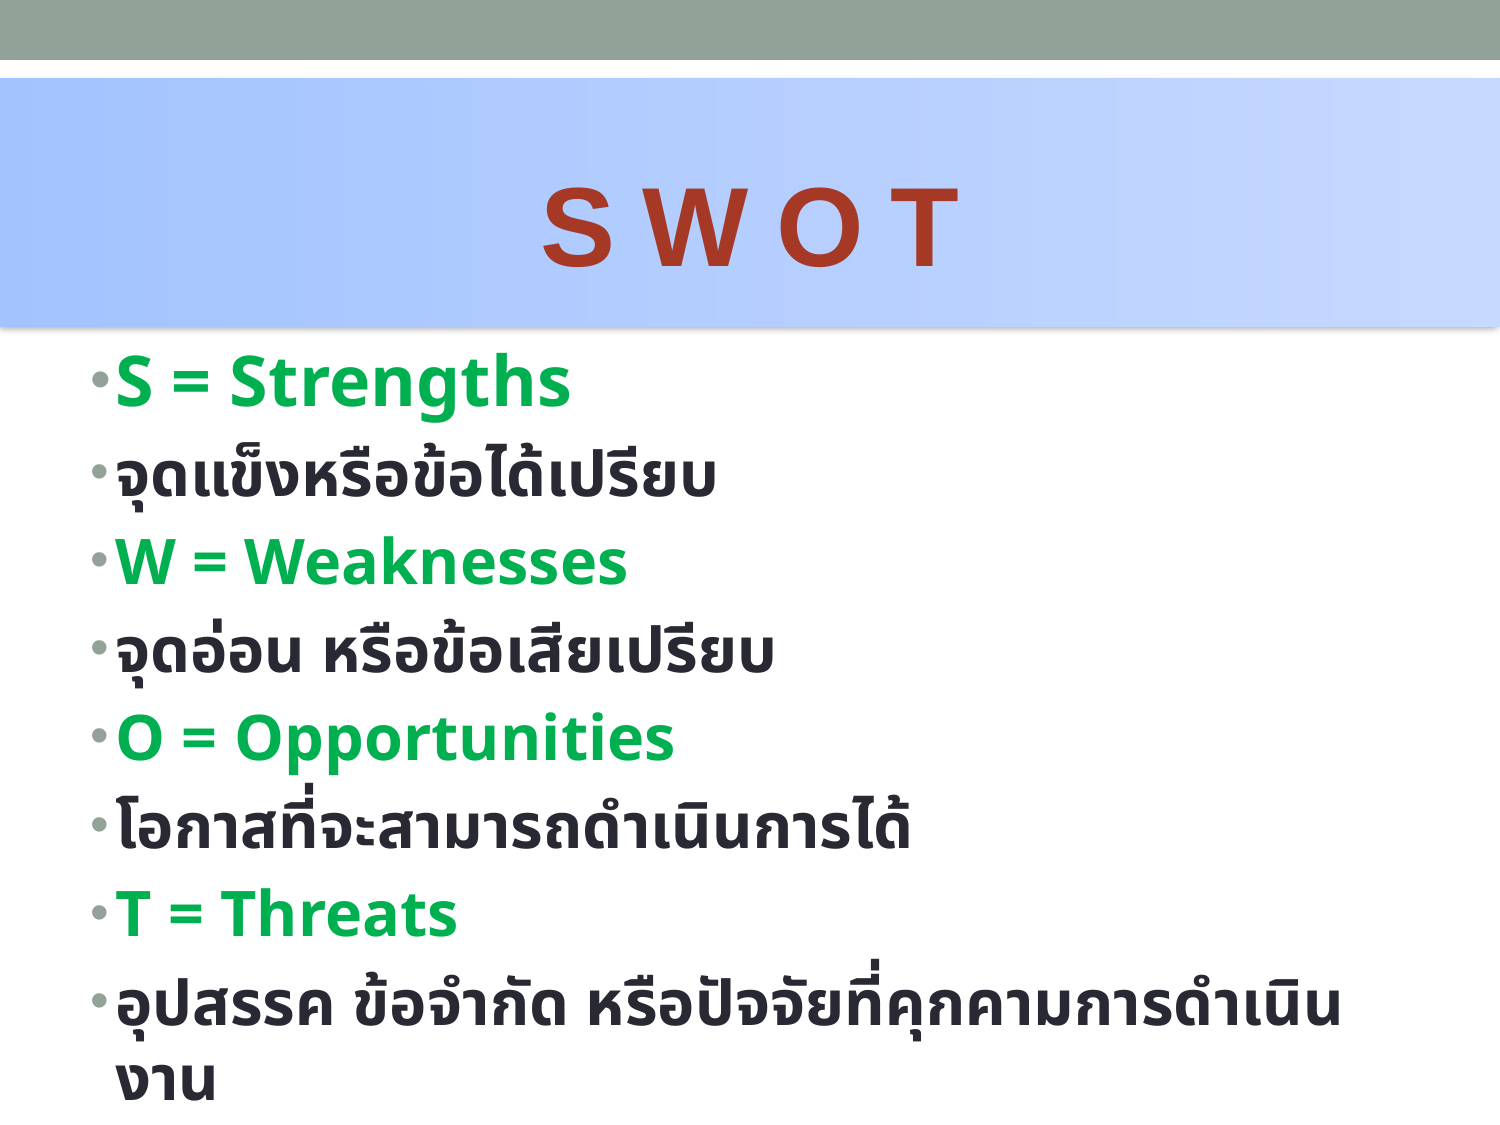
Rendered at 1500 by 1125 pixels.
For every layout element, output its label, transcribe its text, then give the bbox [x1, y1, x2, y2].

list S = Strengths จุดแข็งหรือข้อได้เปรียบ W = Weaknesses จุดอ่อน หรือข้อเสียเปรียบ O = Opportunities โอกาสที่จะสามารถดำเนินการได้ T = Threats อุปสรรค ข้อจำกัด หรือปัจจัยที่คุกคามการดำเนินงาน [75, 329, 1425, 1125]
text_box [0, 76, 1500, 328]
title S W O T [75, 140, 1425, 303]
